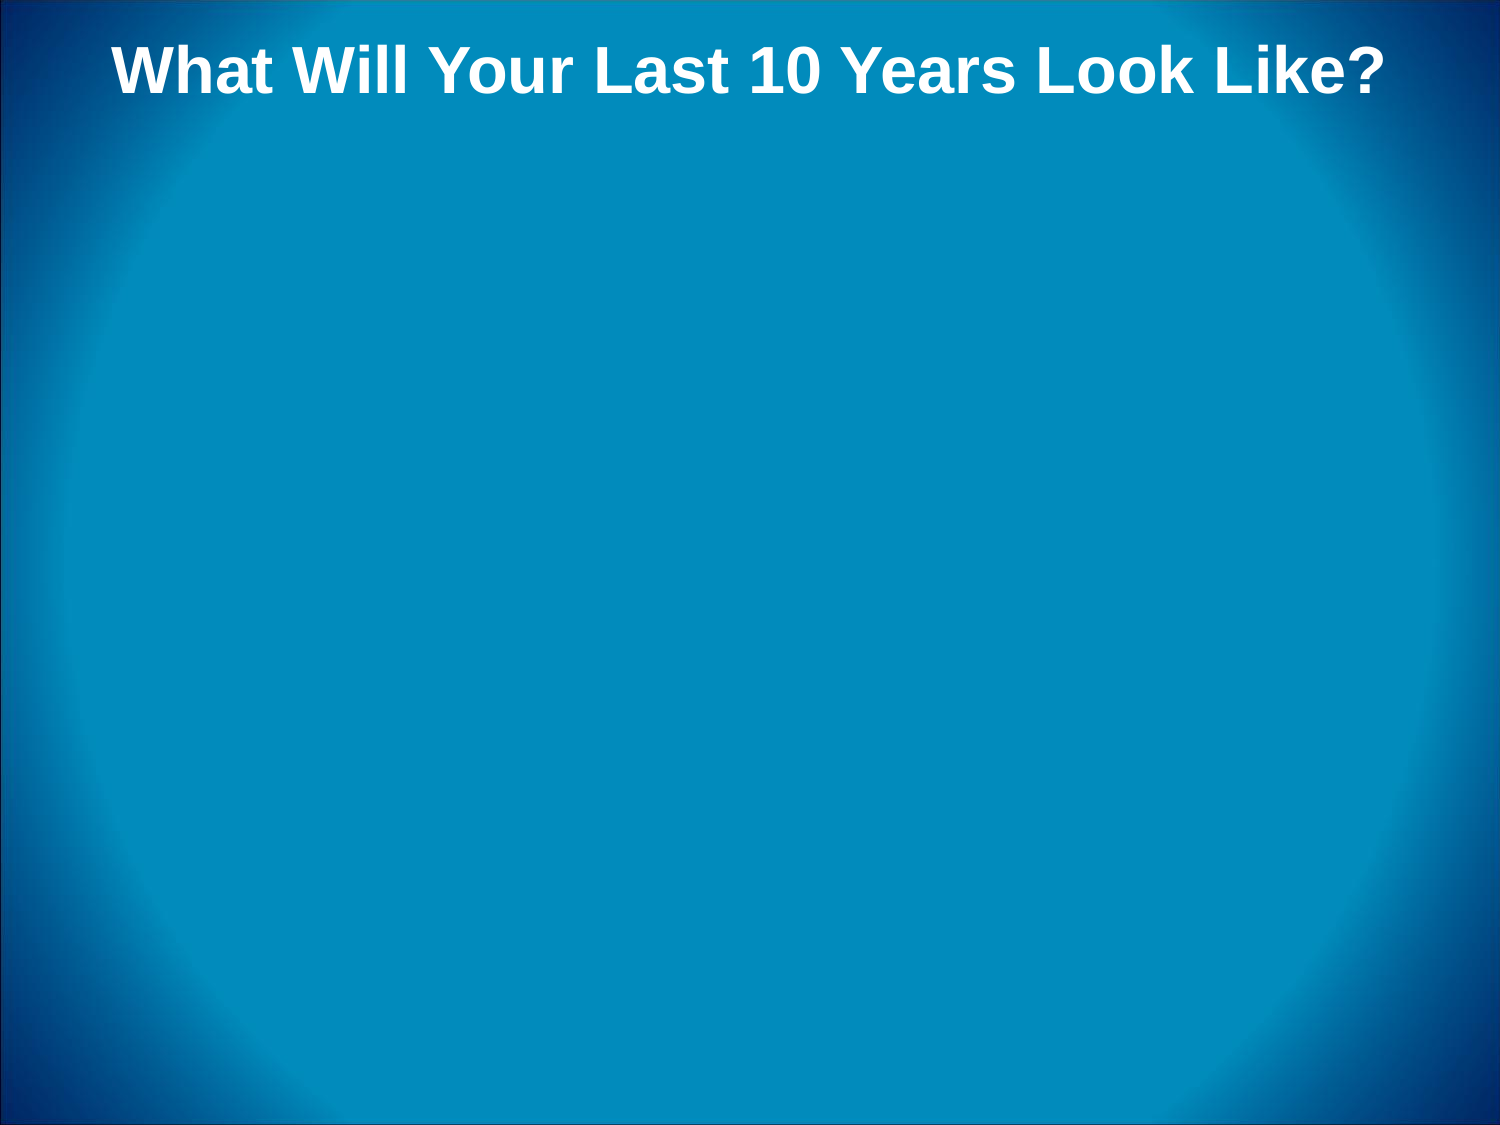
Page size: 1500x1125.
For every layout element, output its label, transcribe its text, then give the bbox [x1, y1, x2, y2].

text_box What Will Your Last 10 Years Look Like? [64, 19, 1436, 114]
picture [1253, 0, 1500, 1125]
picture [0, 0, 251, 1125]
